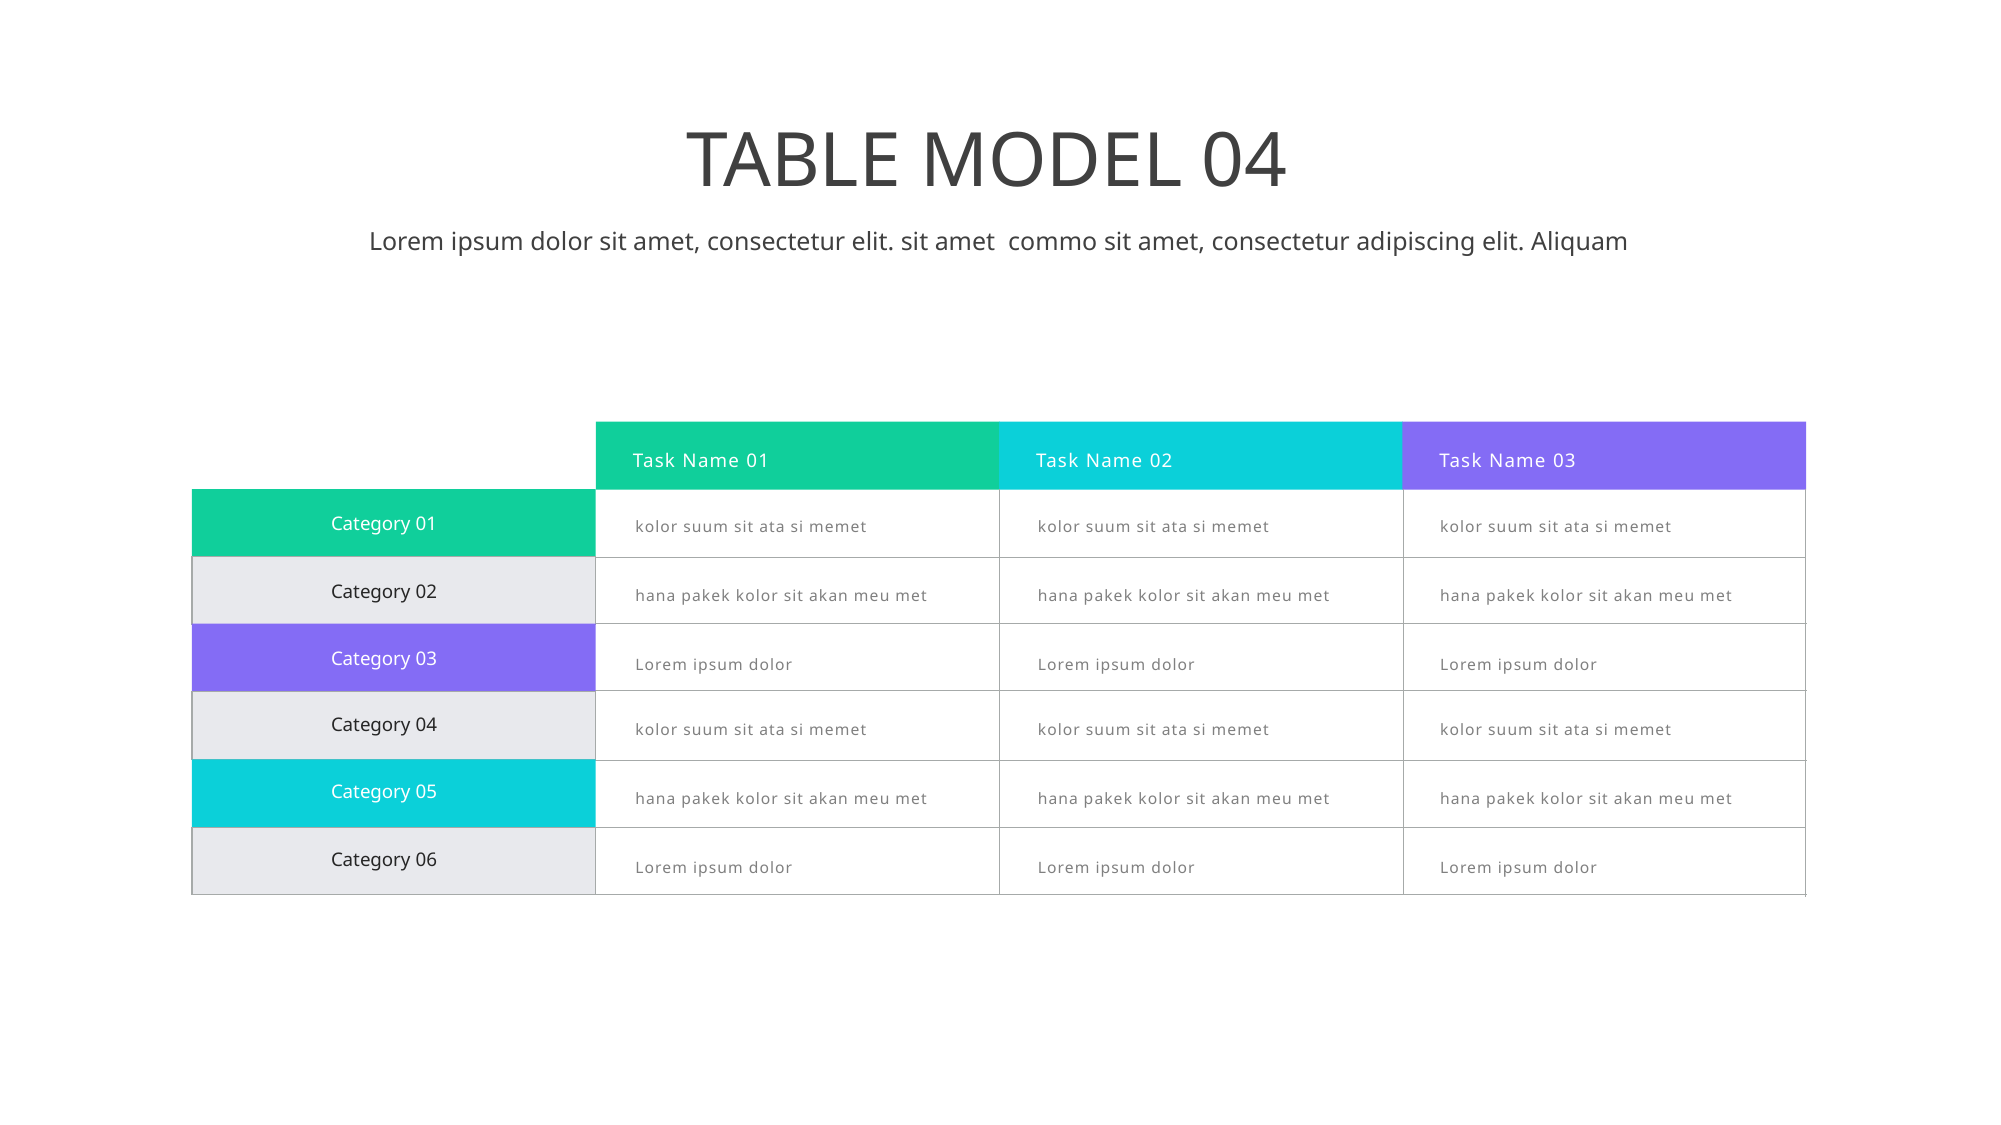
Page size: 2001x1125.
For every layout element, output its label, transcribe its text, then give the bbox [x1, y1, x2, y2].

text_box Lorem ipsum dolor [631, 844, 985, 881]
text_box [191, 489, 596, 556]
text_box hana pakek kolor sit akan meu met [1436, 572, 1790, 609]
text_box hana pakek kolor sit akan meu met [631, 572, 985, 609]
text_box kolor suum sit ata si memet [1436, 503, 1790, 541]
text_box Lorem ipsum dolor [1033, 641, 1387, 678]
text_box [595, 421, 1807, 490]
text_box kolor suum sit ata si memet [631, 706, 985, 744]
text_box [191, 759, 596, 827]
text_box hana pakek kolor sit akan meu met [631, 775, 985, 812]
text_box Lorem ipsum dolor [1033, 844, 1387, 881]
text_box hana pakek kolor sit akan meu met [1033, 775, 1387, 812]
text_box Lorem ipsum dolor [631, 641, 985, 678]
text_box Category 05 [225, 773, 543, 809]
text_box kolor suum sit ata si memet [1436, 706, 1790, 744]
text_box Lorem ipsum dolor [1436, 641, 1790, 678]
text_box kolor suum sit ata si memet [1033, 706, 1387, 744]
text_box Category 02 [225, 573, 543, 609]
text_box [191, 827, 596, 895]
text_box hana pakek kolor sit akan meu met [1436, 775, 1790, 812]
text_box hana pakek kolor sit akan meu met [1033, 572, 1387, 609]
text_box TABLE MODEL 04 [506, 66, 1469, 202]
text_box kolor suum sit ata si memet [1033, 503, 1387, 541]
text_box Lorem ipsum dolor [1436, 844, 1790, 881]
text_box kolor suum sit ata si memet [631, 503, 985, 541]
text_box Category 03 [225, 639, 543, 675]
text_box [191, 623, 596, 691]
text_box Lorem ipsum dolor sit amet, consectetur elit. sit amet commo sit amet, consectetur adipiscing elit. Aliquam [341, 202, 1659, 263]
text_box Category 01 [225, 505, 543, 541]
text_box Category 04 [225, 706, 543, 742]
text_box [191, 556, 596, 623]
text_box [191, 691, 596, 759]
text_box Category 06 [225, 841, 543, 876]
